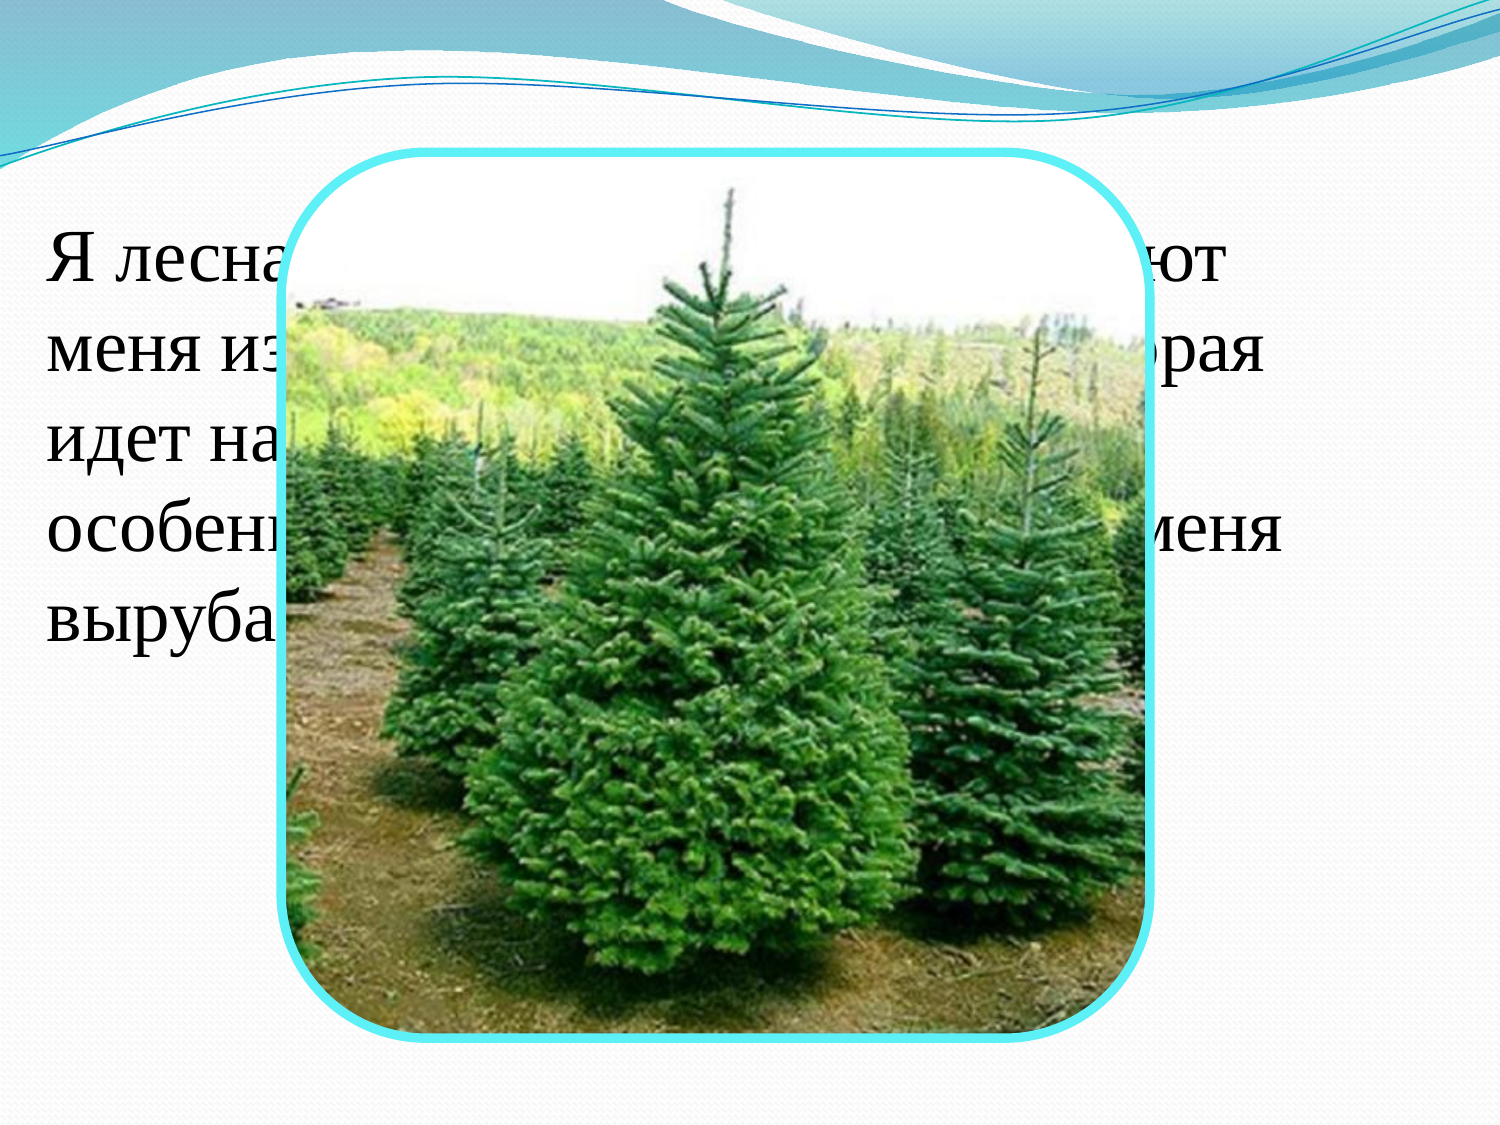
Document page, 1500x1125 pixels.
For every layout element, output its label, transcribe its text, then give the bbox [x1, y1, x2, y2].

title Я лесная красавица. Люди вырубают меня из за ценной древесины, которая идет на строительство домов. Но особенно в больших количествах меня вырубают перед новым годом [46, 468, 274, 657]
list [280, 152, 1151, 1039]
title Я лесная красавица. Люди вырубают меня из за ценной древесины, которая идет на строительство домов. Но особенно в больших количествах меня вырубают перед новым годом [1157, 468, 1397, 657]
